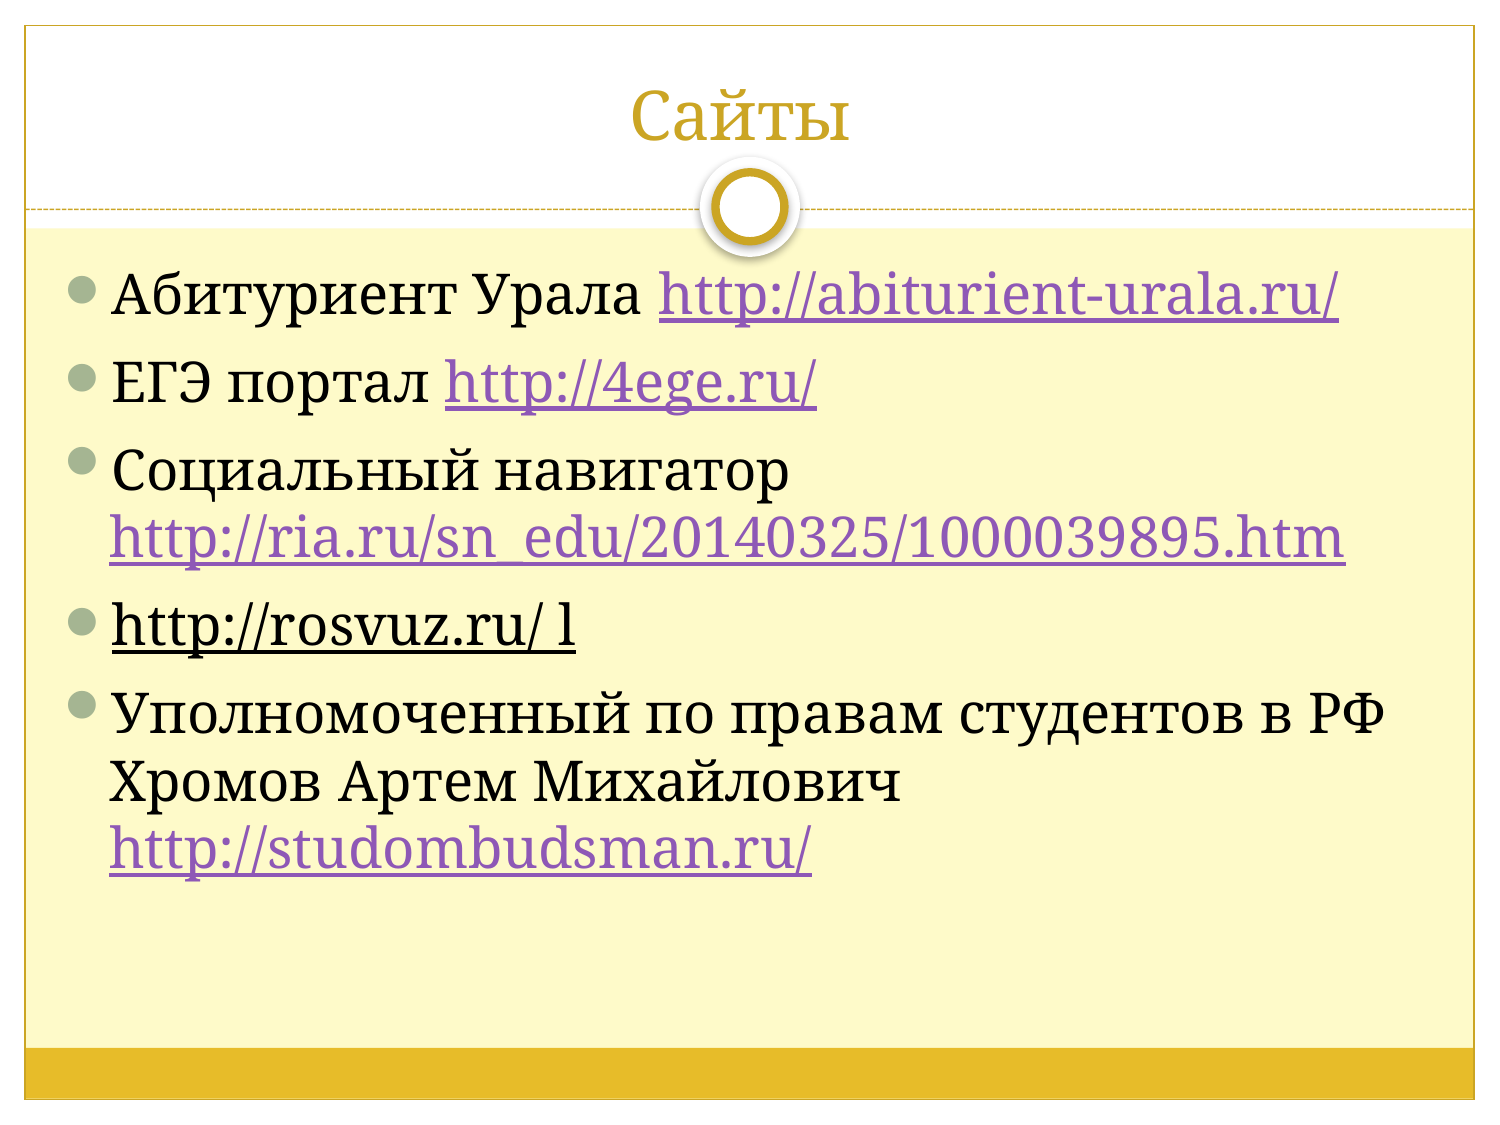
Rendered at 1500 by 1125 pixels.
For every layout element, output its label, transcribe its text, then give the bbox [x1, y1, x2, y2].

title Сайты [49, 37, 1450, 162]
list Абитуриент Урала http://abiturient-urala.ru/ ЕГЭ портал http://4ege.ru/ Социальный навигатор http://ria.ru/sn_edu/20140325/1000039895.htm http://rosvuz.ru/ l Уполномоченный по правам студентов в РФ Хромов Артем Михайлович http://studombudsman.ru/ [49, 250, 1445, 1001]
